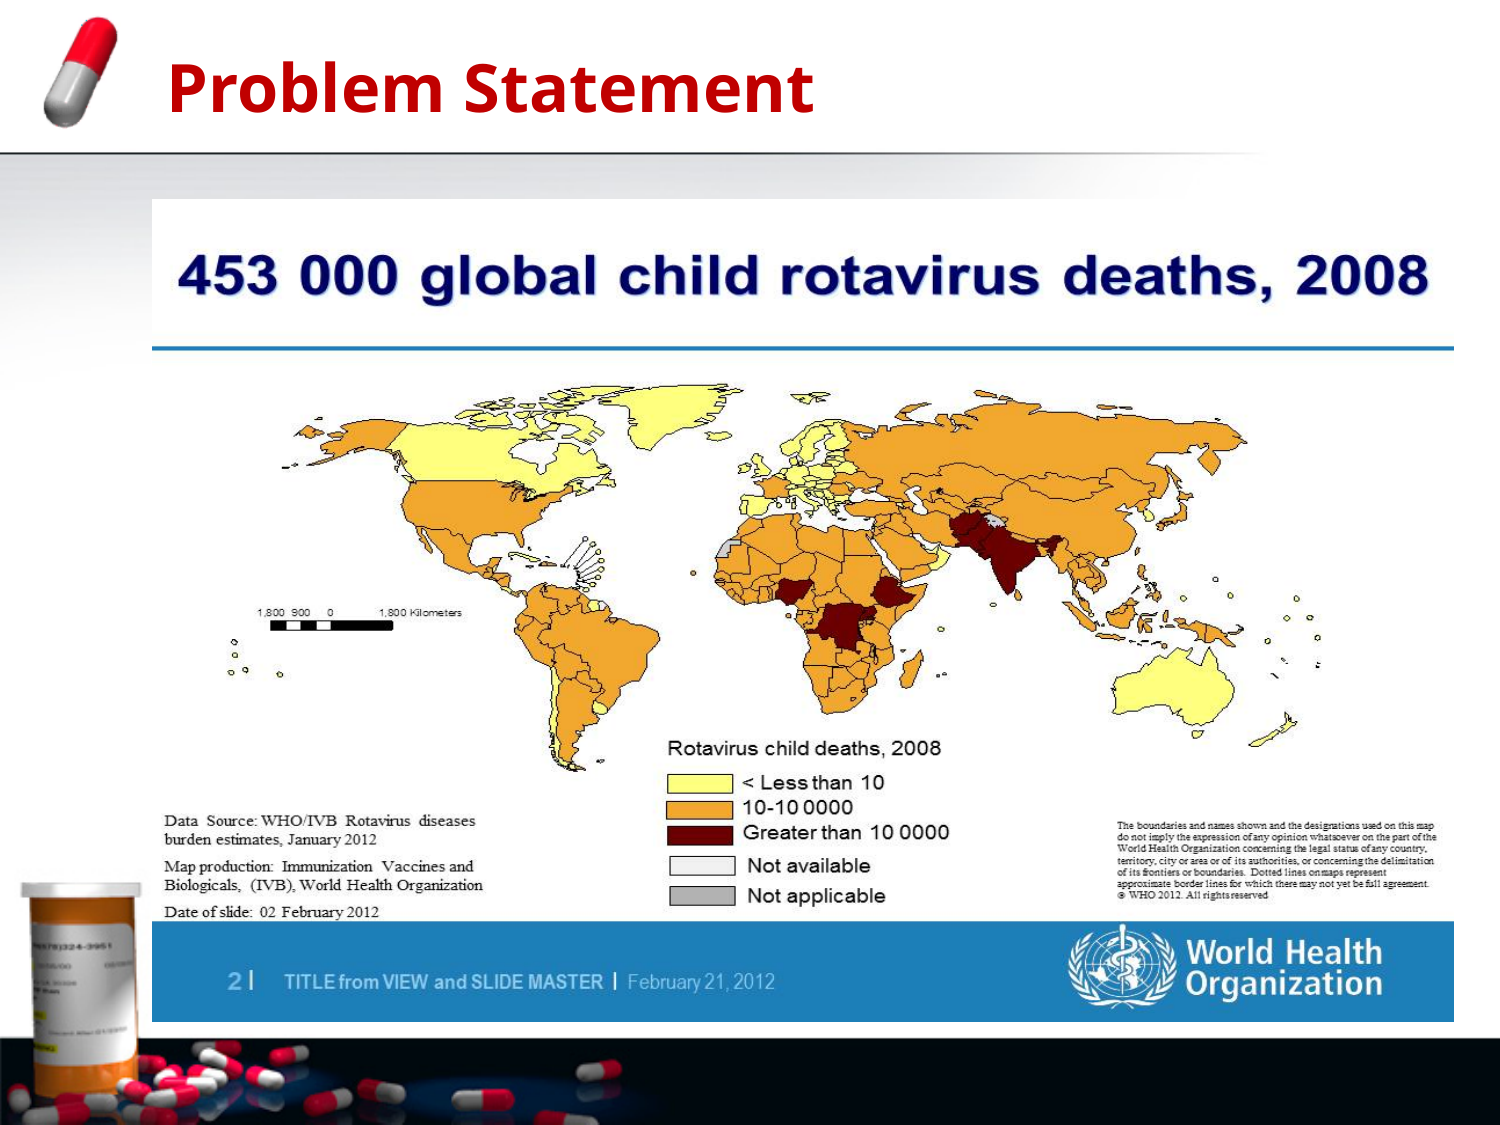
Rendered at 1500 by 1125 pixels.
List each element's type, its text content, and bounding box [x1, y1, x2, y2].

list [151, 198, 1454, 1022]
title Problem Statement [116, 30, 1416, 141]
picture [0, 0, 1500, 1125]
